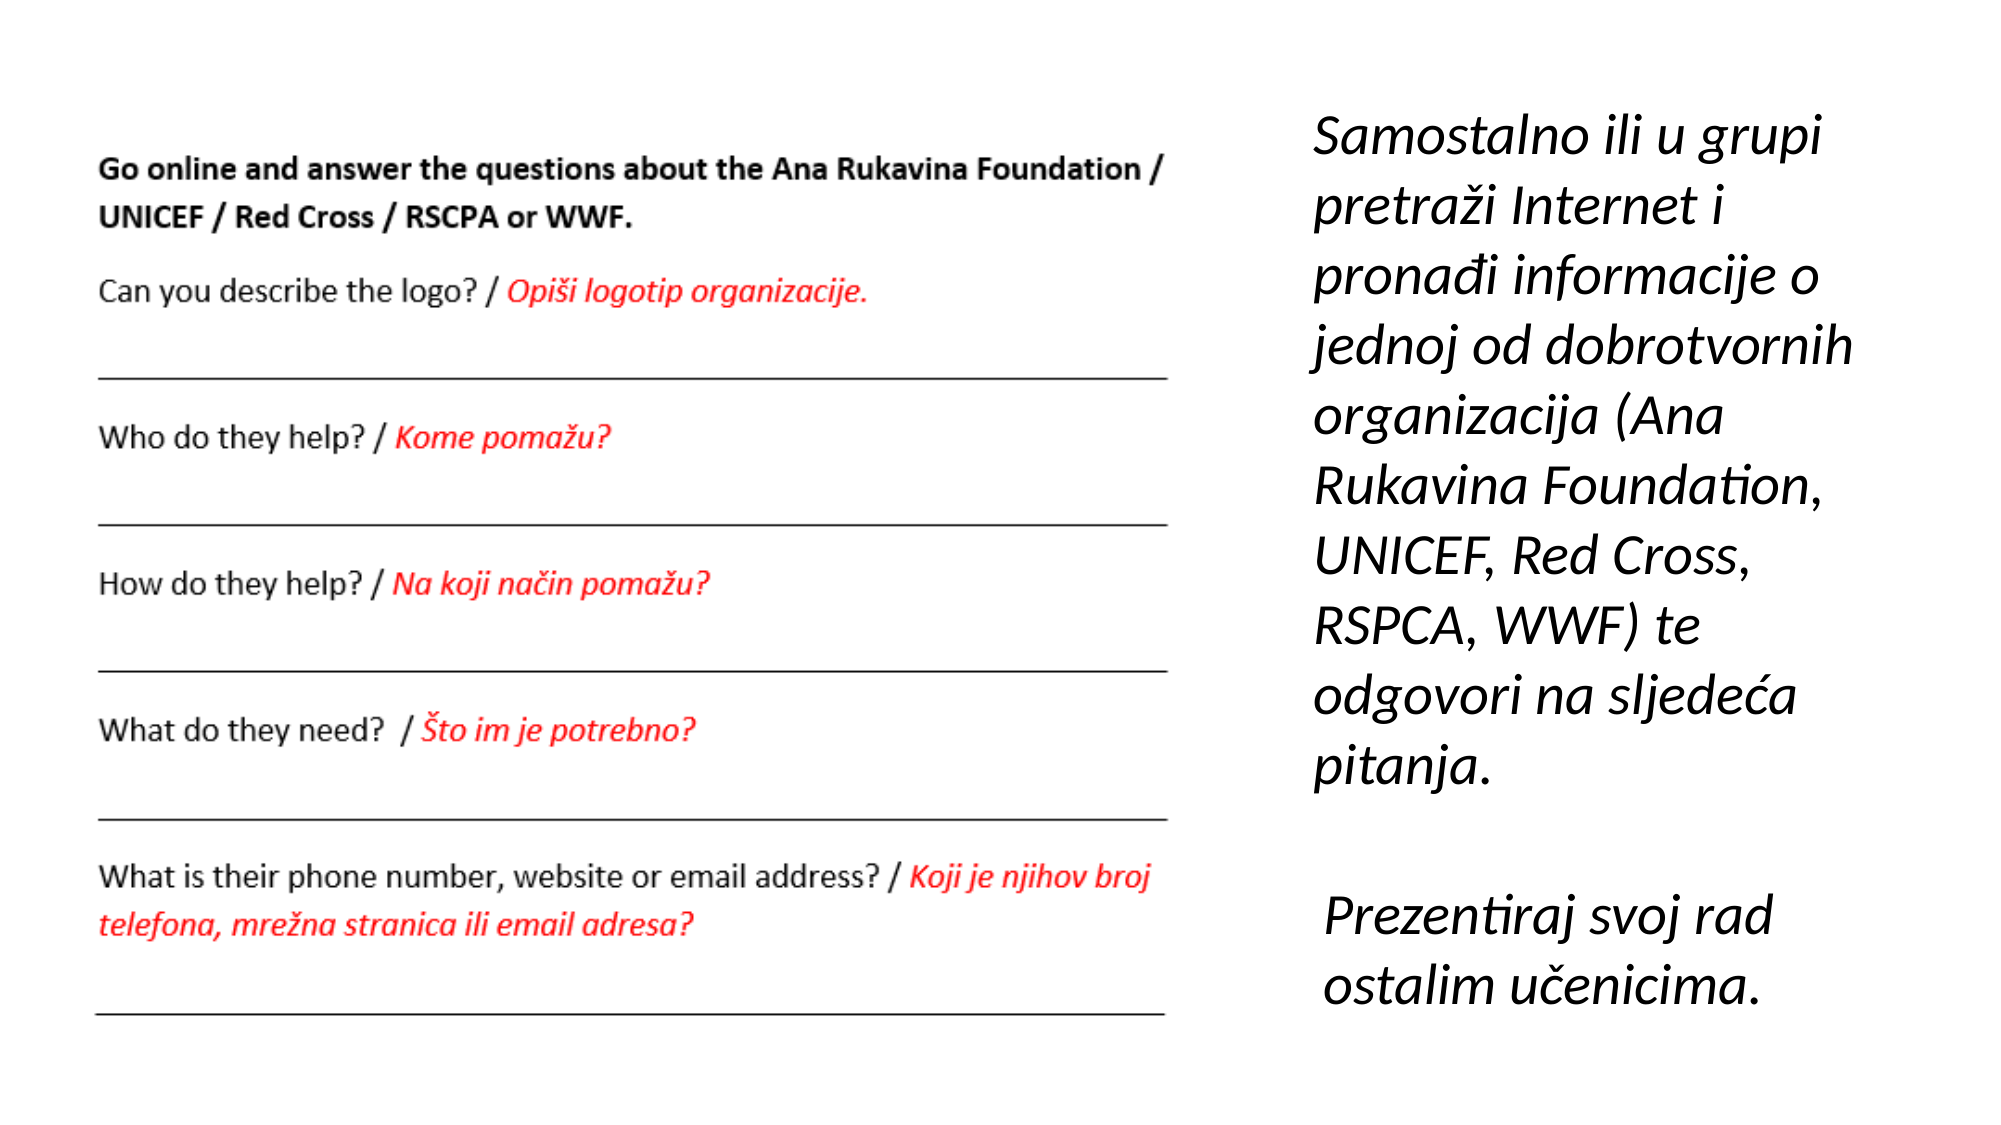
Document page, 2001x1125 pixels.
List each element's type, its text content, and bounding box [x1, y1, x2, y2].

text_box Samostalno ili u grupi pretraži Internet i pronađi informacije o jednoj od dobrotvornih organizacija (Ana Rukavina Foundation, UNICEF, Red Cross, RSPCA, WWF) te odgovori na sljedeća pitanja. [1299, 88, 1875, 804]
picture [80, 143, 1189, 1025]
text_box Prezentiraj svoj rad ostalim učenicima. [1308, 868, 1938, 1024]
